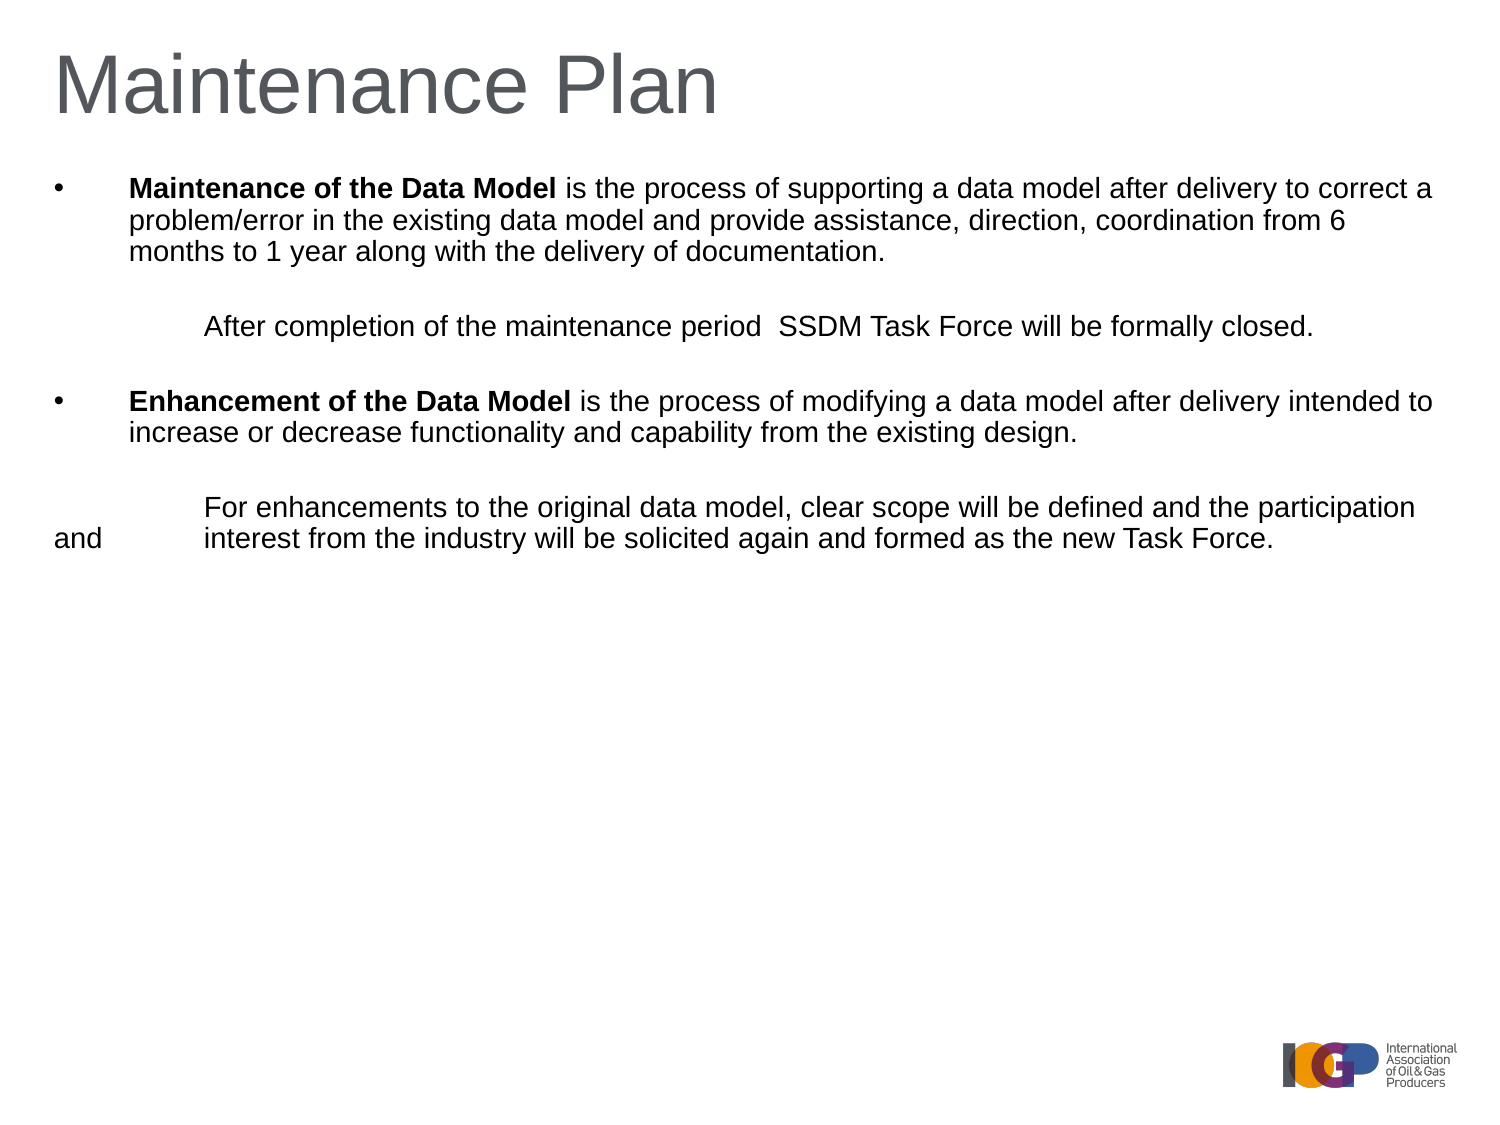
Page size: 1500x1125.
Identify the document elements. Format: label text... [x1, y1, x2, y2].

list Maintenance of the Data Model is the process of supporting a data model after delivery to correct a problem/error in the existing data model and provide assistance, direction, coordination from 6 months to 1 year along with the delivery of documentation. After completion of the maintenance period SSDM Task Force will be formally closed. Enhancement of the Data Model is the process of modifying a data model after delivery intended to increase or decrease functionality and capability from the existing design. For enhancements to the original data model, clear scope will be defined and the participation and interest from the industry will be solicited again and formed as the new Task Force. [38, 165, 1460, 1012]
title Maintenance Plan [38, 34, 1460, 165]
picture [1271, 1031, 1469, 1099]
